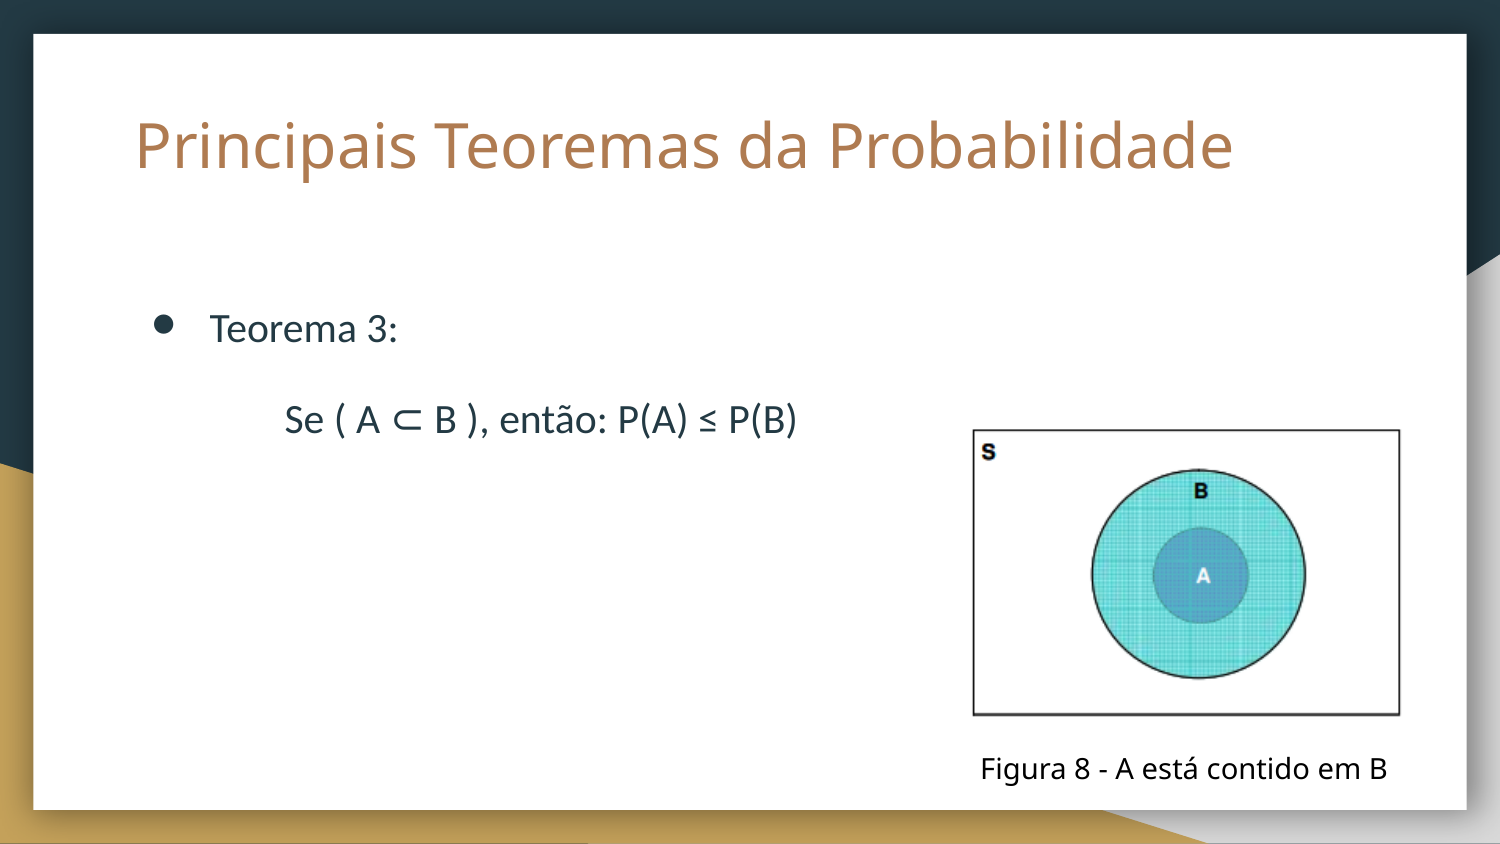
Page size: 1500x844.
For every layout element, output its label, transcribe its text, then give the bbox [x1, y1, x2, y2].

list Teorema 3: Se ( A ⊂ B ), então: P(A) ≤ P(B) [119, 278, 1442, 818]
picture [970, 425, 1405, 719]
title Principais Teoremas da Probabilidade [119, 91, 1381, 180]
text_box Figura 8 - A está contido em B [965, 735, 1500, 797]
